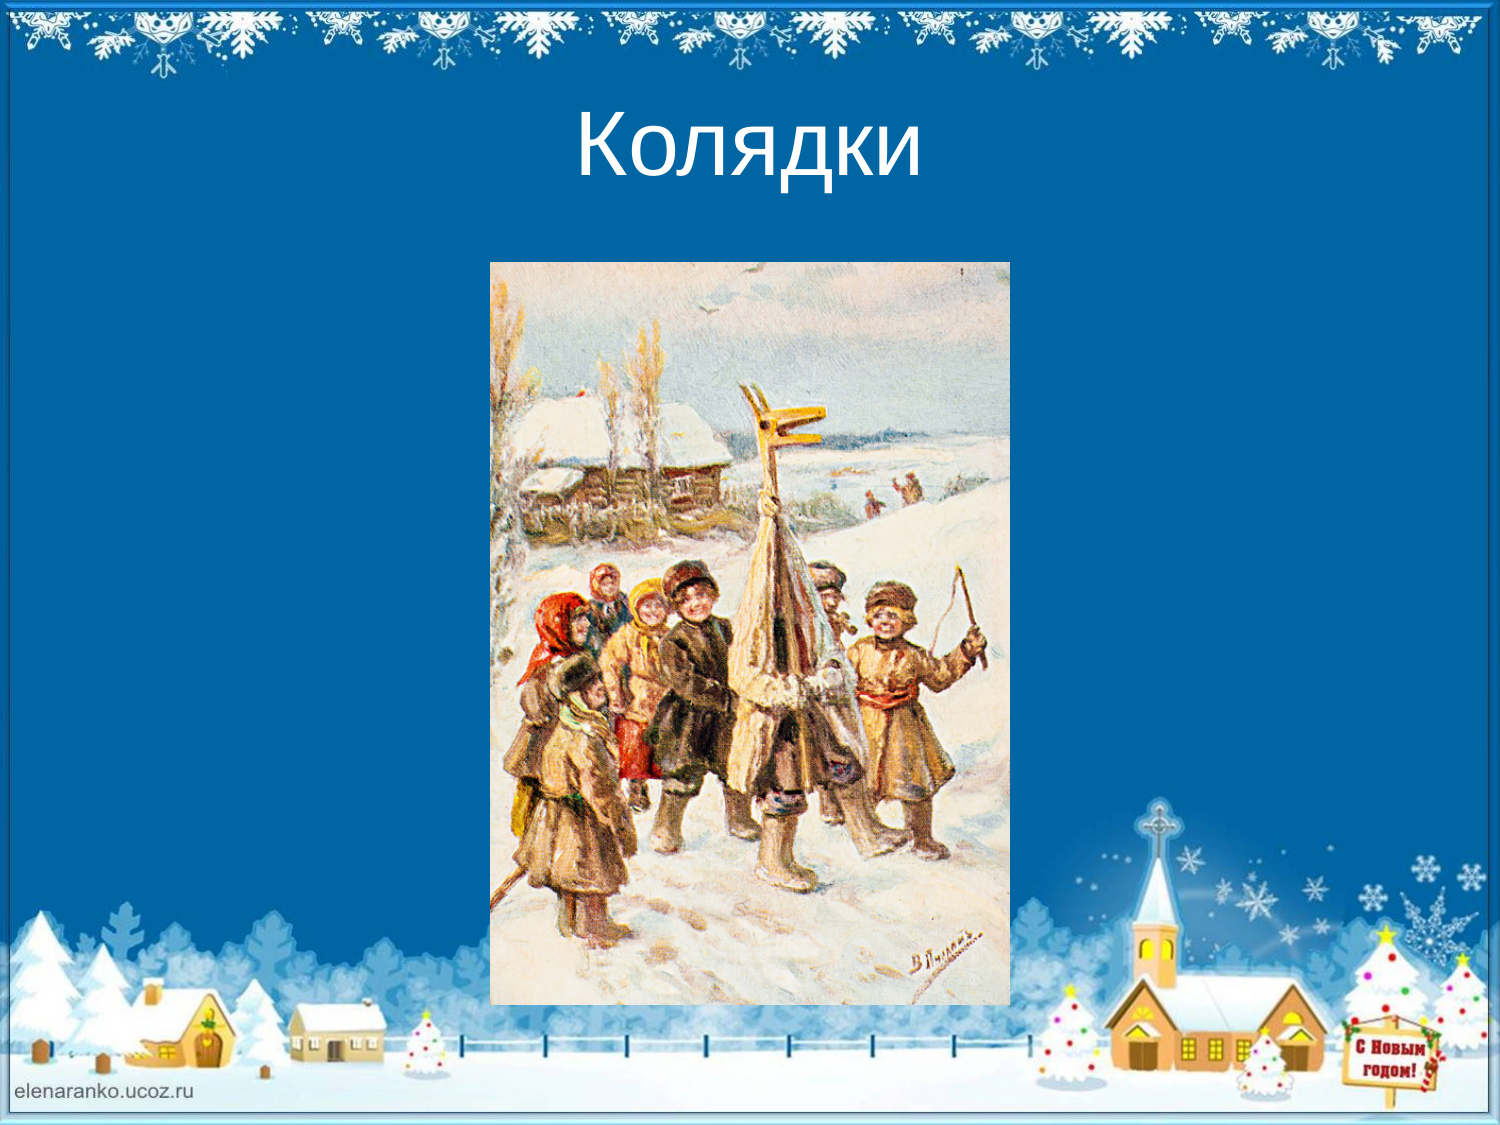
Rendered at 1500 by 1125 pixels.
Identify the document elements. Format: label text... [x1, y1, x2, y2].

picture [0, 0, 1500, 1125]
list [490, 262, 1010, 1006]
title Колядки [75, 45, 1425, 233]
